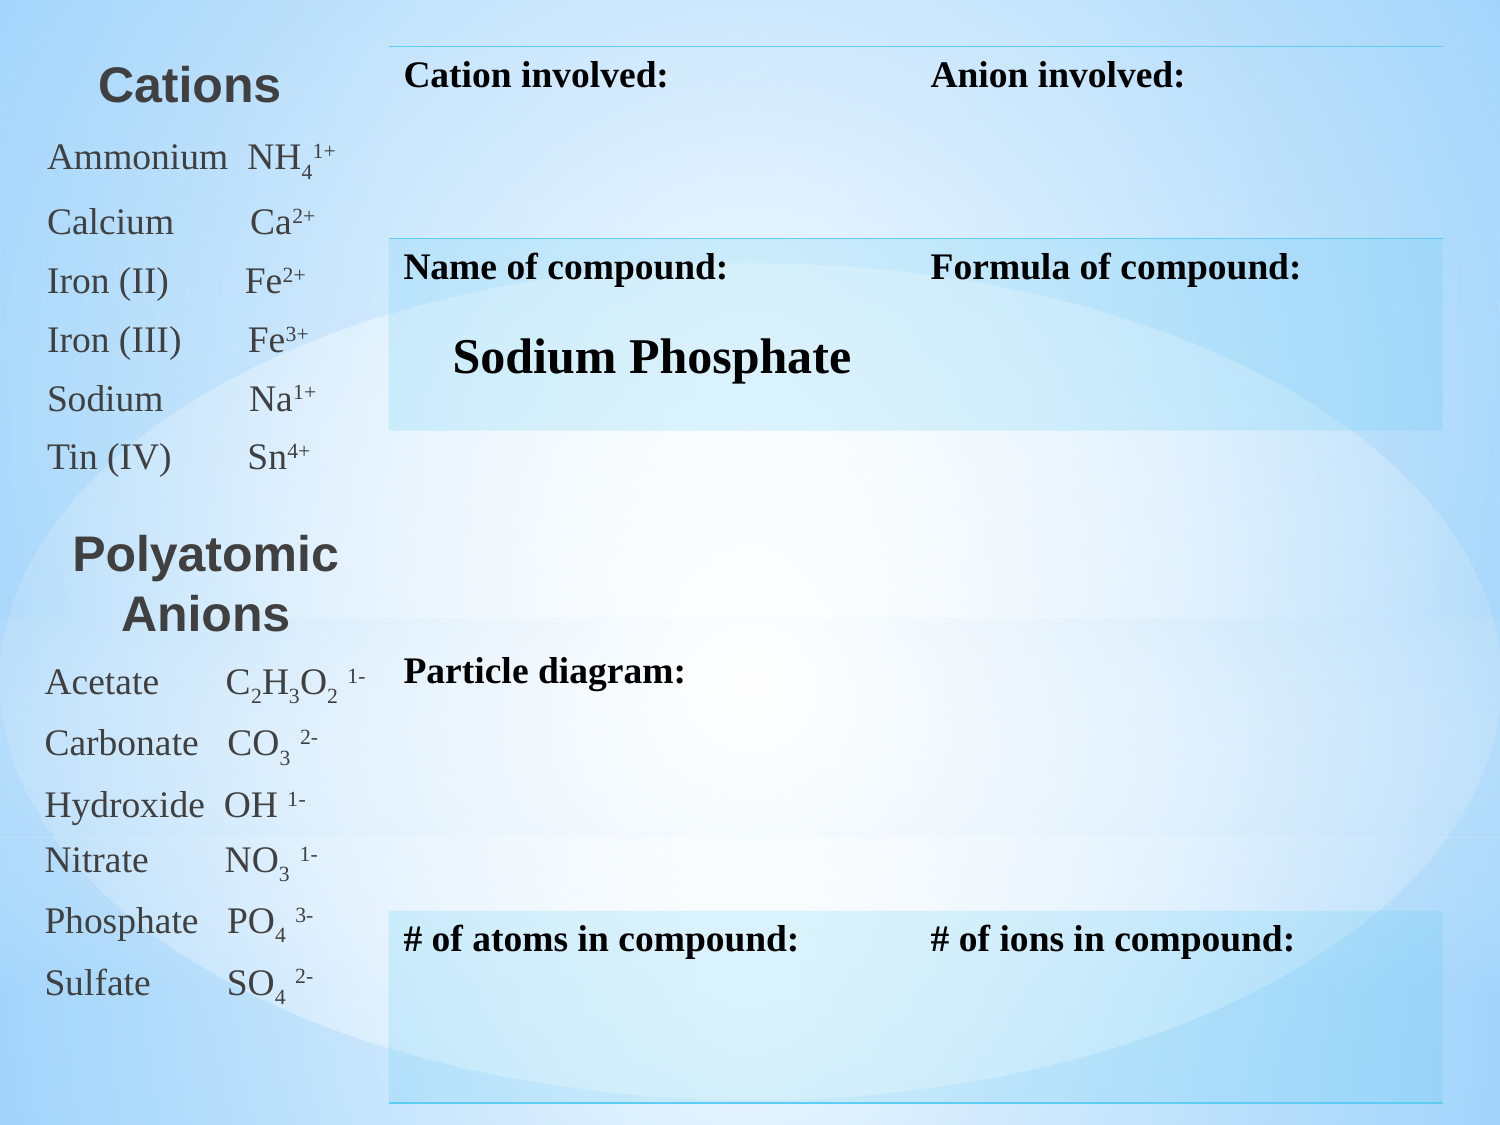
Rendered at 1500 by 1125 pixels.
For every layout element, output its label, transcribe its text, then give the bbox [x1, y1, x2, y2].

table_cell # of atoms in compound: [389, 911, 916, 1102]
list Ammonium NH41+ Calcium Ca2+ Iron (II) Fe2+ Iron (III) Fe3+ Sodium Na1+ Tin (IV) Sn4+ [24, 124, 360, 575]
table_cell Name of compound: Sodium Phosphate [389, 239, 916, 431]
table_cell # of ions in compound: [916, 911, 1443, 1102]
table_cell Particle diagram: [389, 431, 916, 911]
table_header Anion involved: [916, 47, 1443, 238]
list Cations [22, 15, 357, 120]
table_cell [916, 431, 1443, 911]
table_cell Formula of compound: [916, 239, 1443, 431]
list Polyatomic Anions [22, 544, 389, 649]
table_header Cation involved: [389, 47, 916, 238]
text_box Acetate C2H3O2 1- Carbonate CO3 2- Hydroxide OH 1- Nitrate NO3 1- Phosphate PO4 3- Sulfate SO4 2- [22, 653, 389, 1104]
